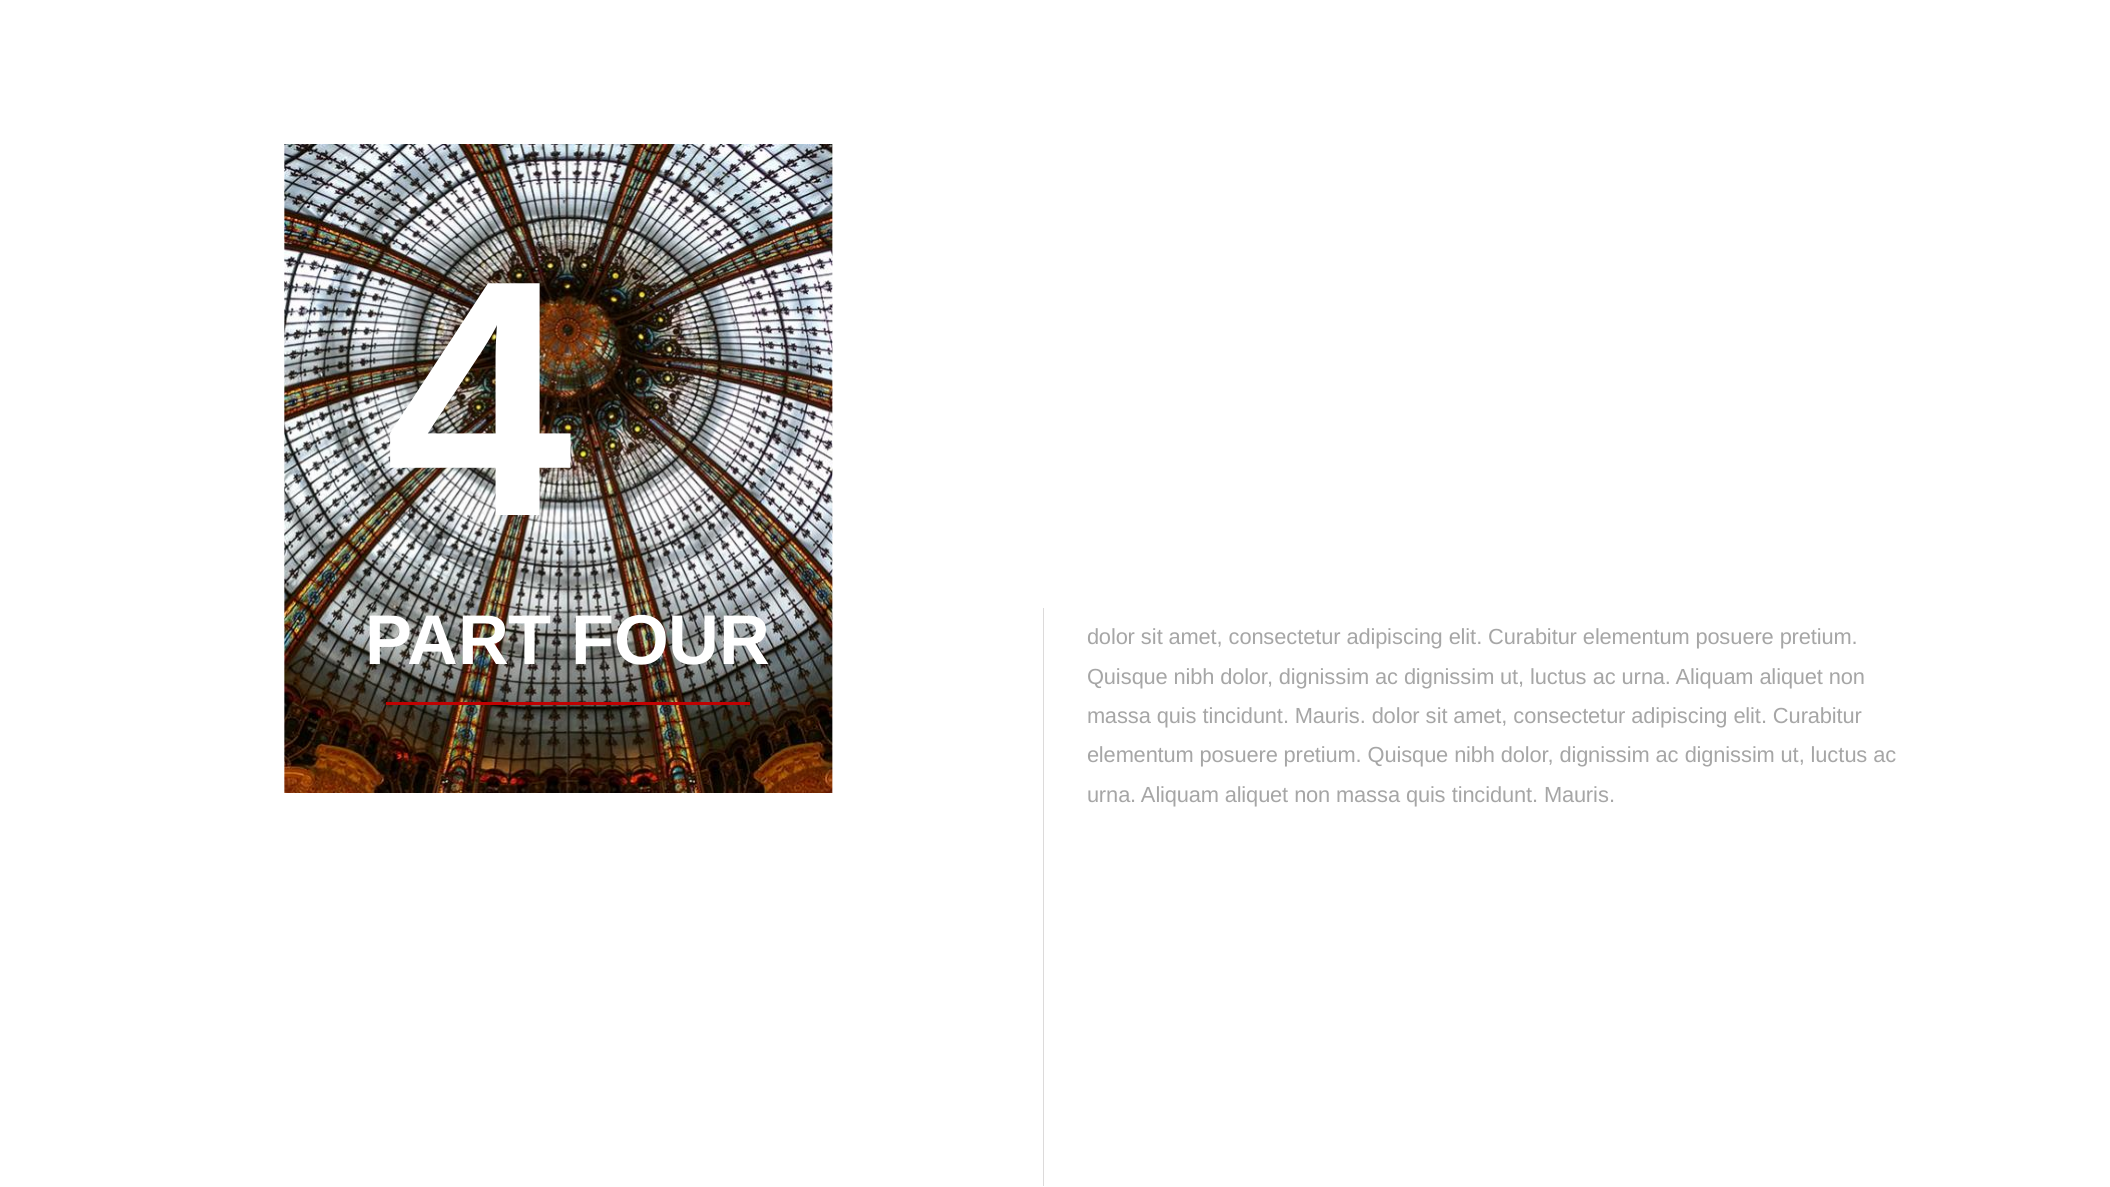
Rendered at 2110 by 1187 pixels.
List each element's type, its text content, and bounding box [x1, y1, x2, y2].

text_box [283, 144, 834, 793]
text_box PART FOUR [314, 574, 823, 699]
text_box 4 [370, 171, 588, 574]
text_box dolor sit amet, consectetur adipiscing elit. Curabitur elementum posuere pretium. Quisque nibh dolor, dignissim ac dignissim ut, luctus ac urna. Aliquam aliquet non massa quis tincidunt. Mauris. dolor sit amet, consectetur adipiscing elit. Curabitur elementum posuere pretium. Quisque nibh dolor, dignissim ac dignissim ut, luctus ac urna. Aliquam aliquet non massa quis tincidunt. Mauris. [1071, 602, 1941, 818]
